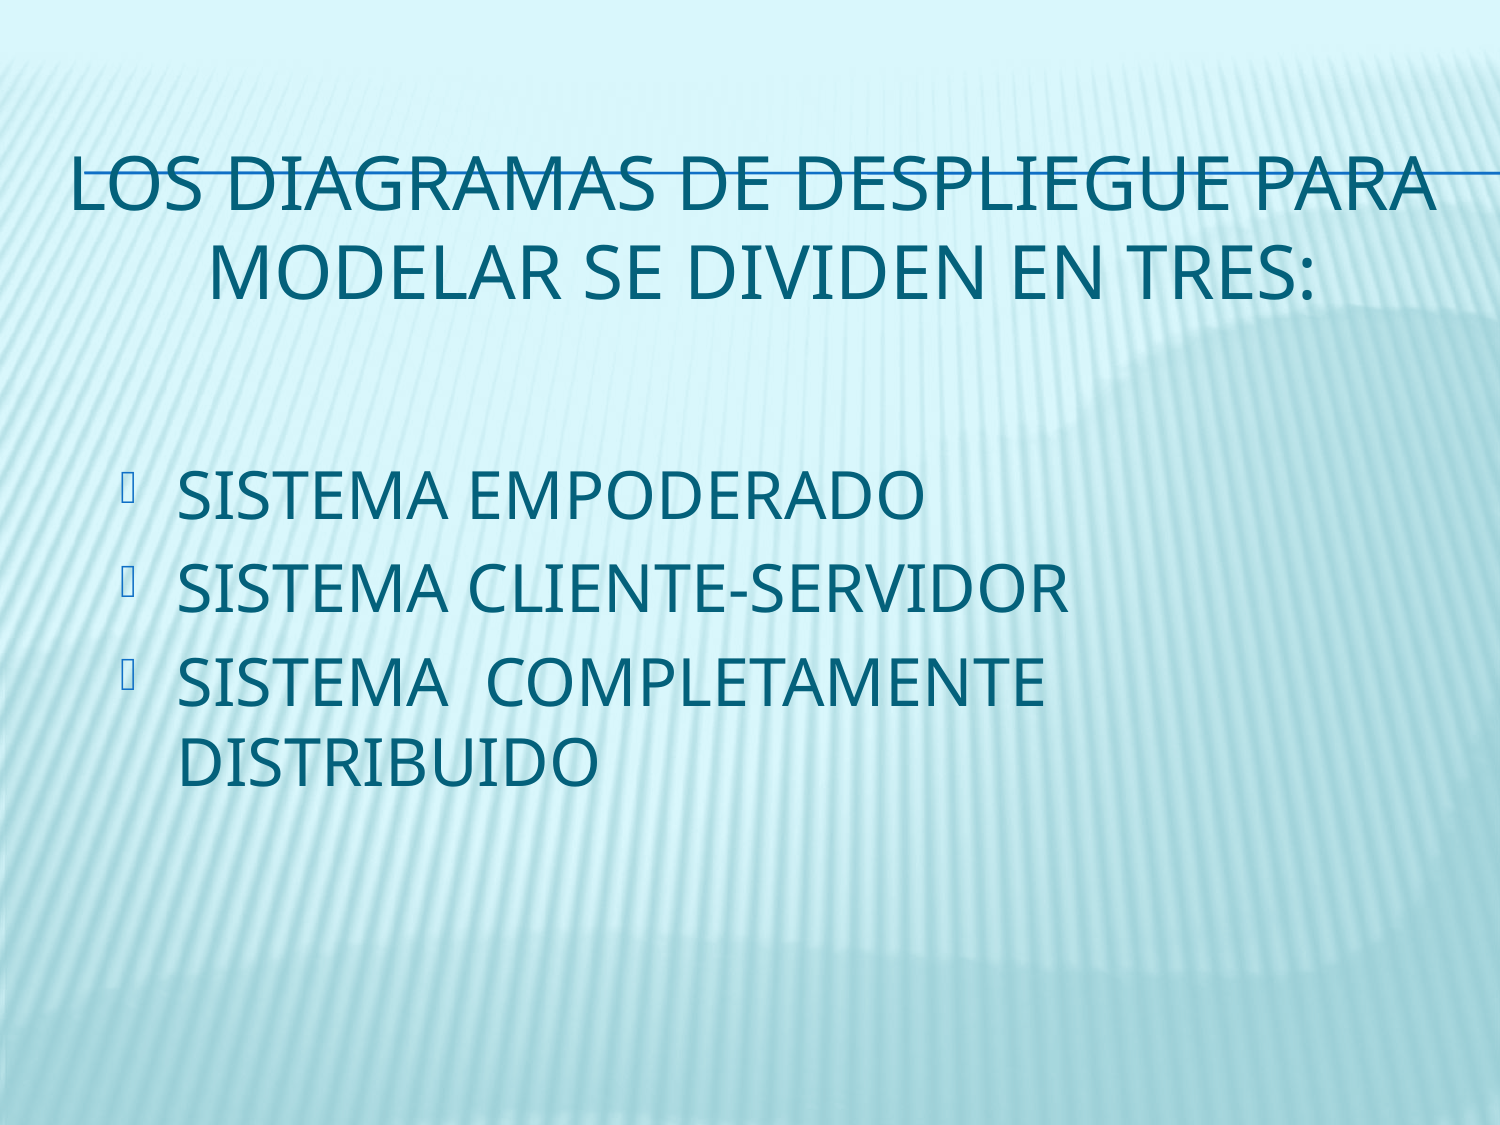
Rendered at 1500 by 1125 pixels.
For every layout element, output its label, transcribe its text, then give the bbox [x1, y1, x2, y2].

list SISTEMA EMPODERADO SISTEMA CLIENTE-SERVIDOR SISTEMA COMPLETAMENTE DISTRIBUIDO [105, 445, 1475, 1055]
title LOS DIAGRAMAS DE DESPLIEGUE PARA MODELAR SE DIVIDEN EN TRES: [50, 75, 1475, 375]
